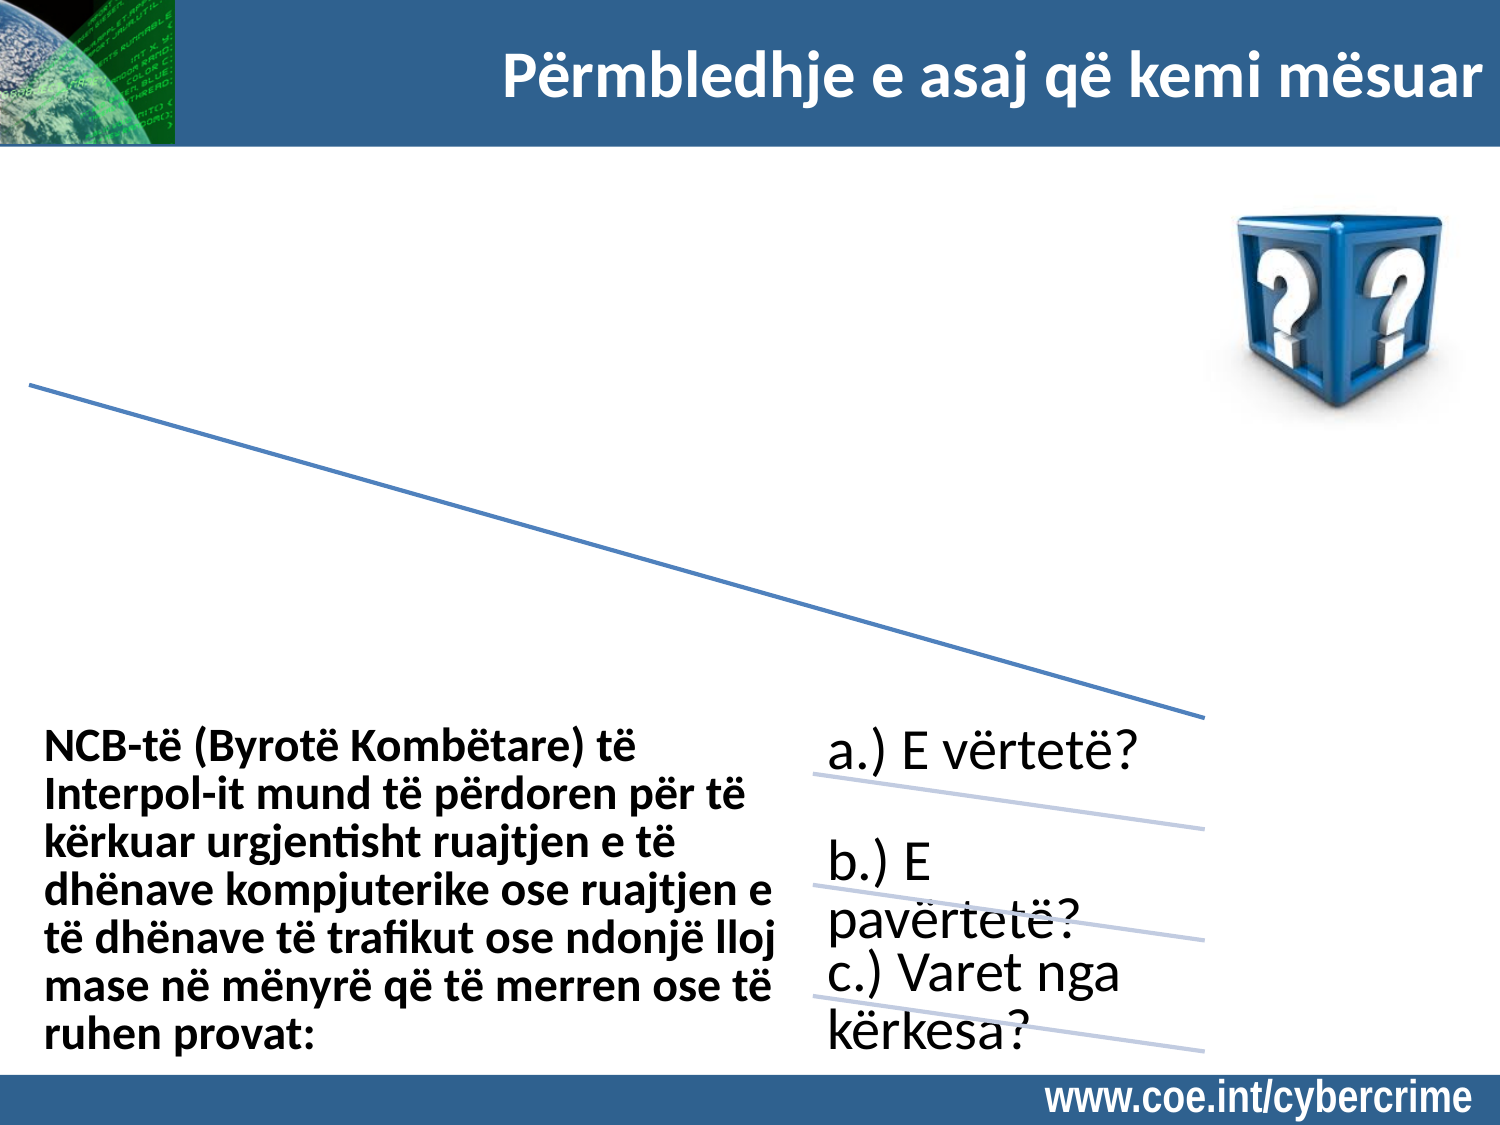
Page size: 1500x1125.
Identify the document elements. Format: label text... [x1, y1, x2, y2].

text_box Përmbledhje e asaj që kemi mësuar [177, 0, 1500, 149]
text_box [28, 384, 1205, 1052]
text_box www.coe.int/cybercrime [1030, 1059, 1500, 1125]
text_box [0, 1073, 1030, 1125]
picture [0, 0, 175, 144]
picture [1189, 154, 1481, 445]
